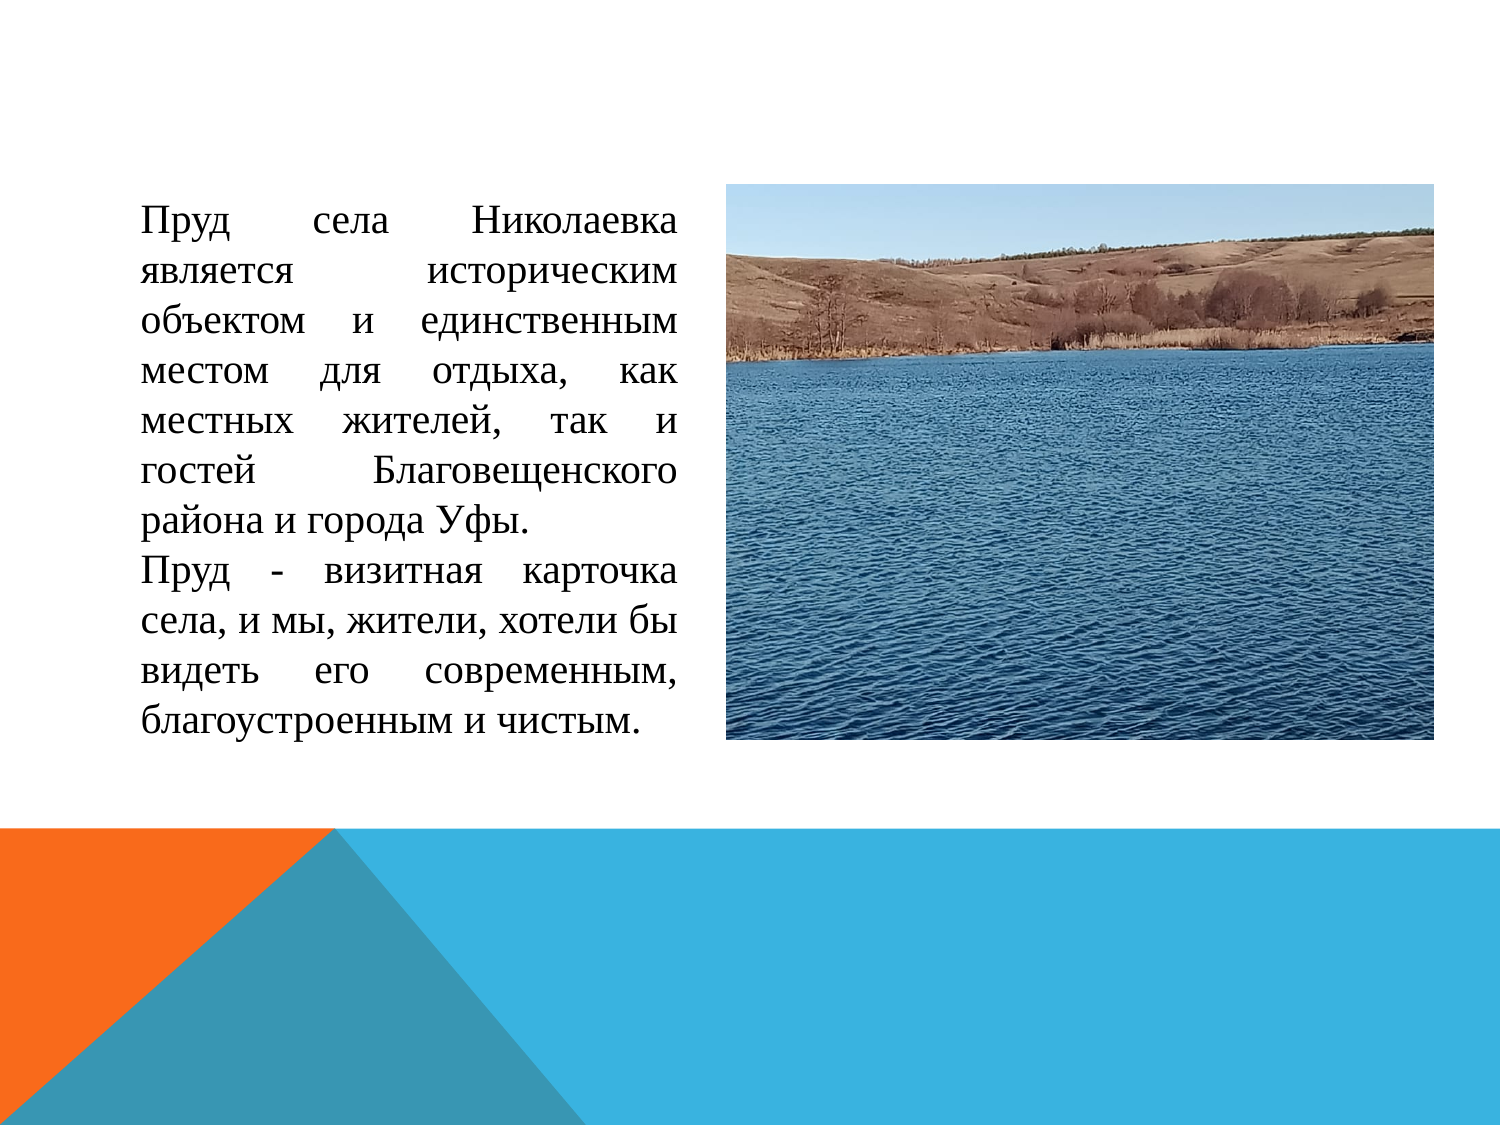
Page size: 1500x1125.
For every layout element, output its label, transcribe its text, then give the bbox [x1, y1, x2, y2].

text_box Пруд села Николаевка является историческим объектом и единственным местом для отдыха, как местных жителей, так и гостей Благовещенского района и города Уфы. Пруд - визитная карточка села, и мы, жители, хотели бы видеть его современным, благоустроенным и чистым. [125, 184, 693, 750]
picture [726, 183, 1435, 740]
